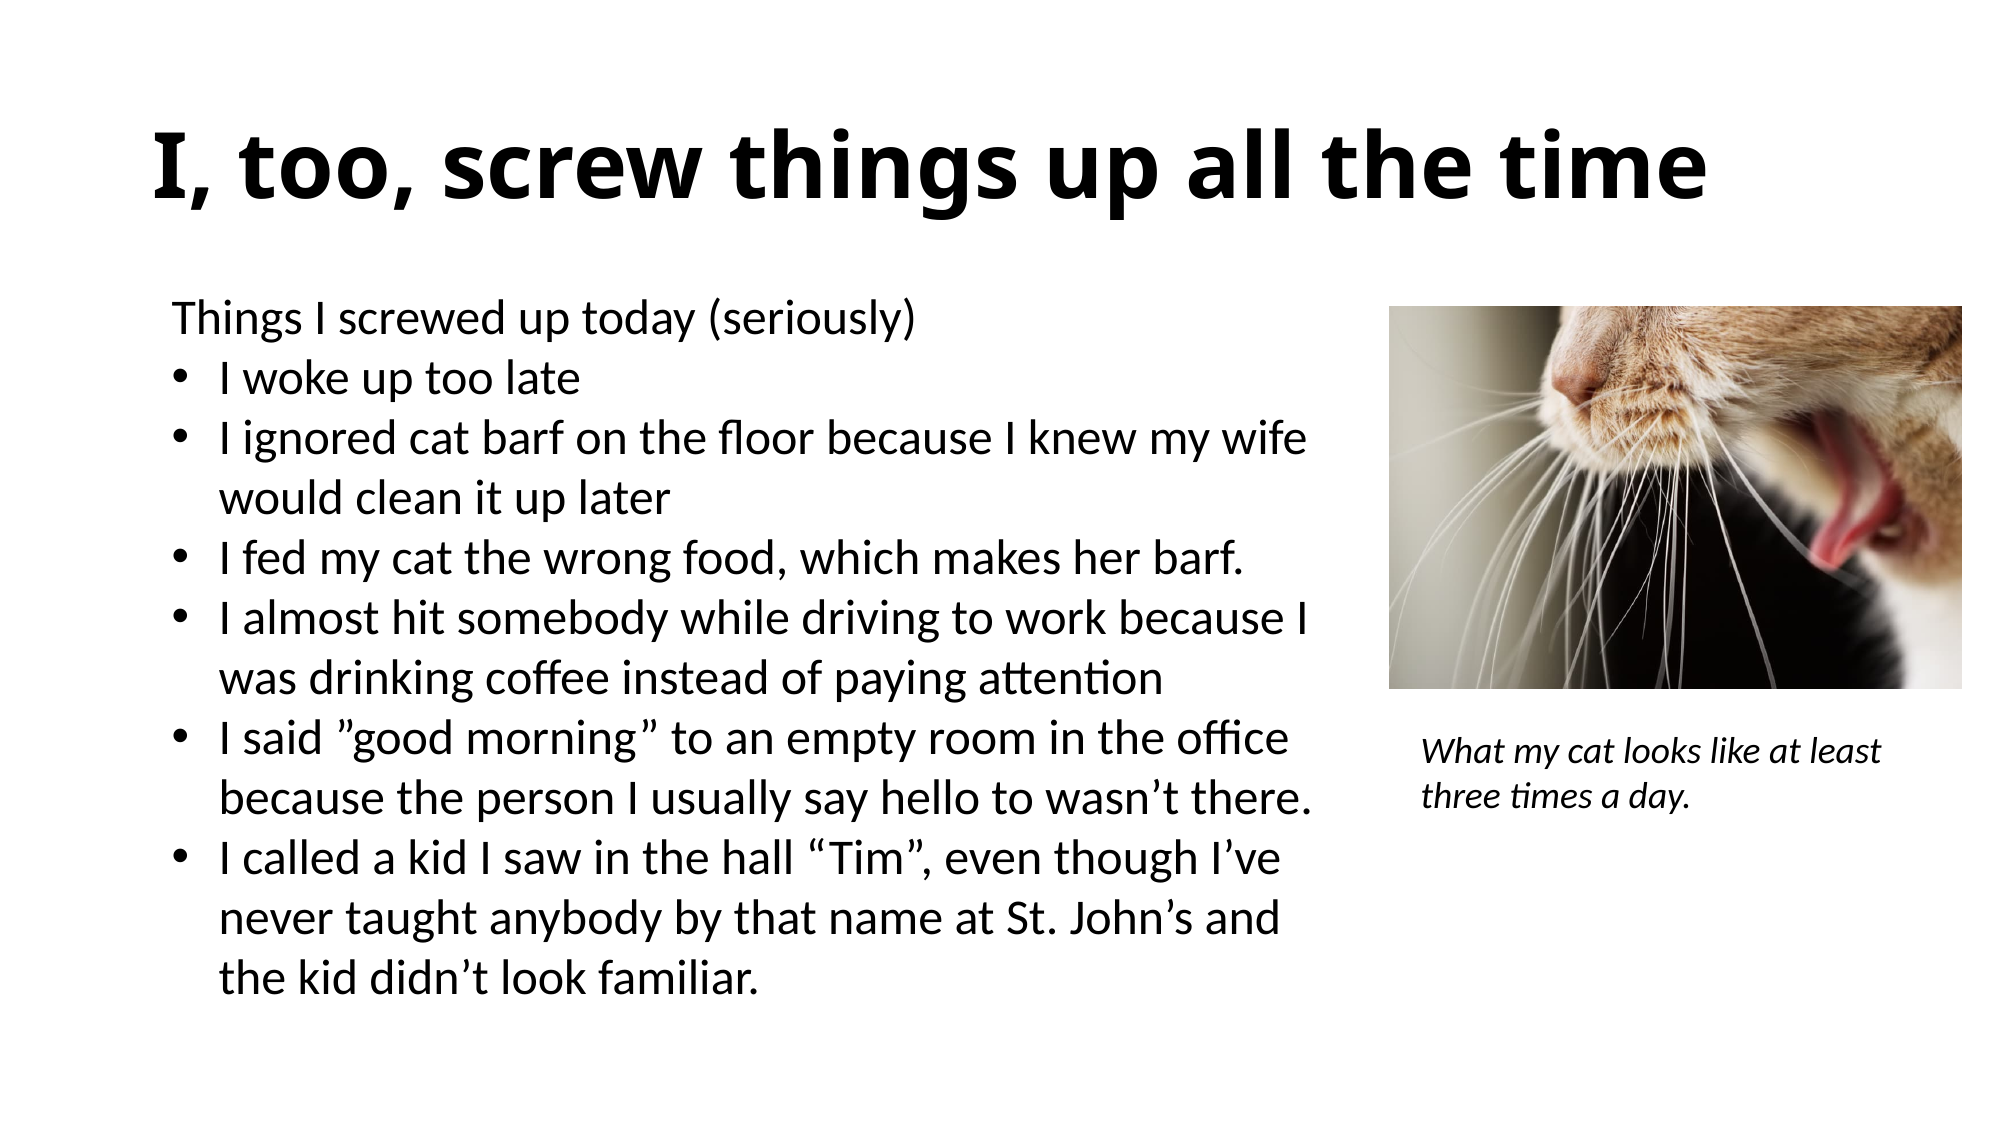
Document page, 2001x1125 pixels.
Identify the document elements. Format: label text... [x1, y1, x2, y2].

text_box What my cat looks like at least three times a day. [1405, 718, 1945, 824]
text_box Things I screwed up today (seriously) I woke up too late I ignored cat barf on the floor because I knew my wife would clean it up later I fed my cat the wrong food, which makes her barf. I almost hit somebody while driving to work because I was drinking coffee instead of paying attention I said ”good morning” to an empty room in the office because the person I usually say hello to wasn’t there. I called a kid I saw in the hall “Tim”, even though I’ve never taught anybody by that name at St. John’s and the kid didn’t look familiar. [156, 277, 1346, 1058]
title I, too, screw things up all the time [137, 59, 1863, 278]
picture [1389, 306, 1962, 689]
